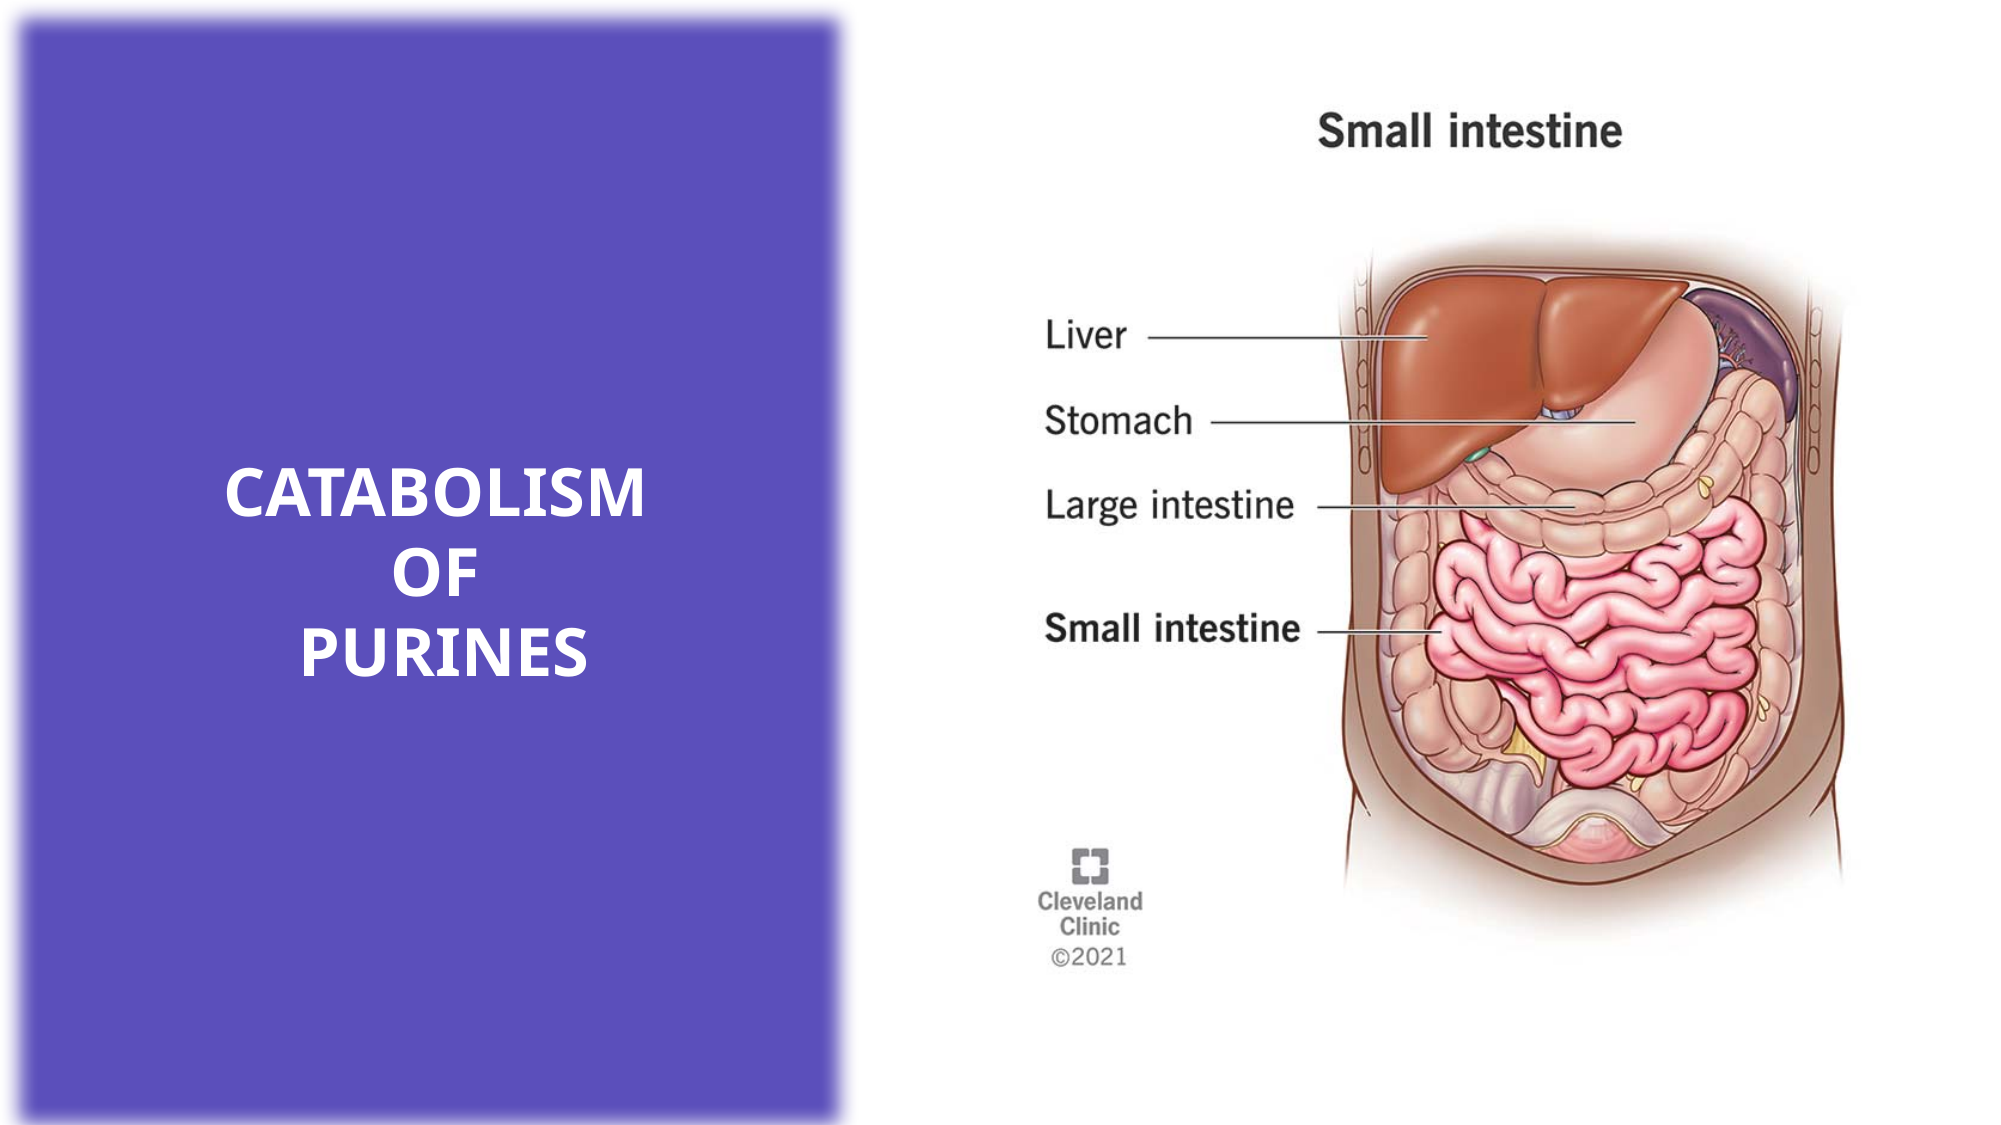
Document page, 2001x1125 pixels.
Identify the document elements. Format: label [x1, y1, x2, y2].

picture [999, 66, 1956, 1023]
picture [0, 0, 859, 1125]
